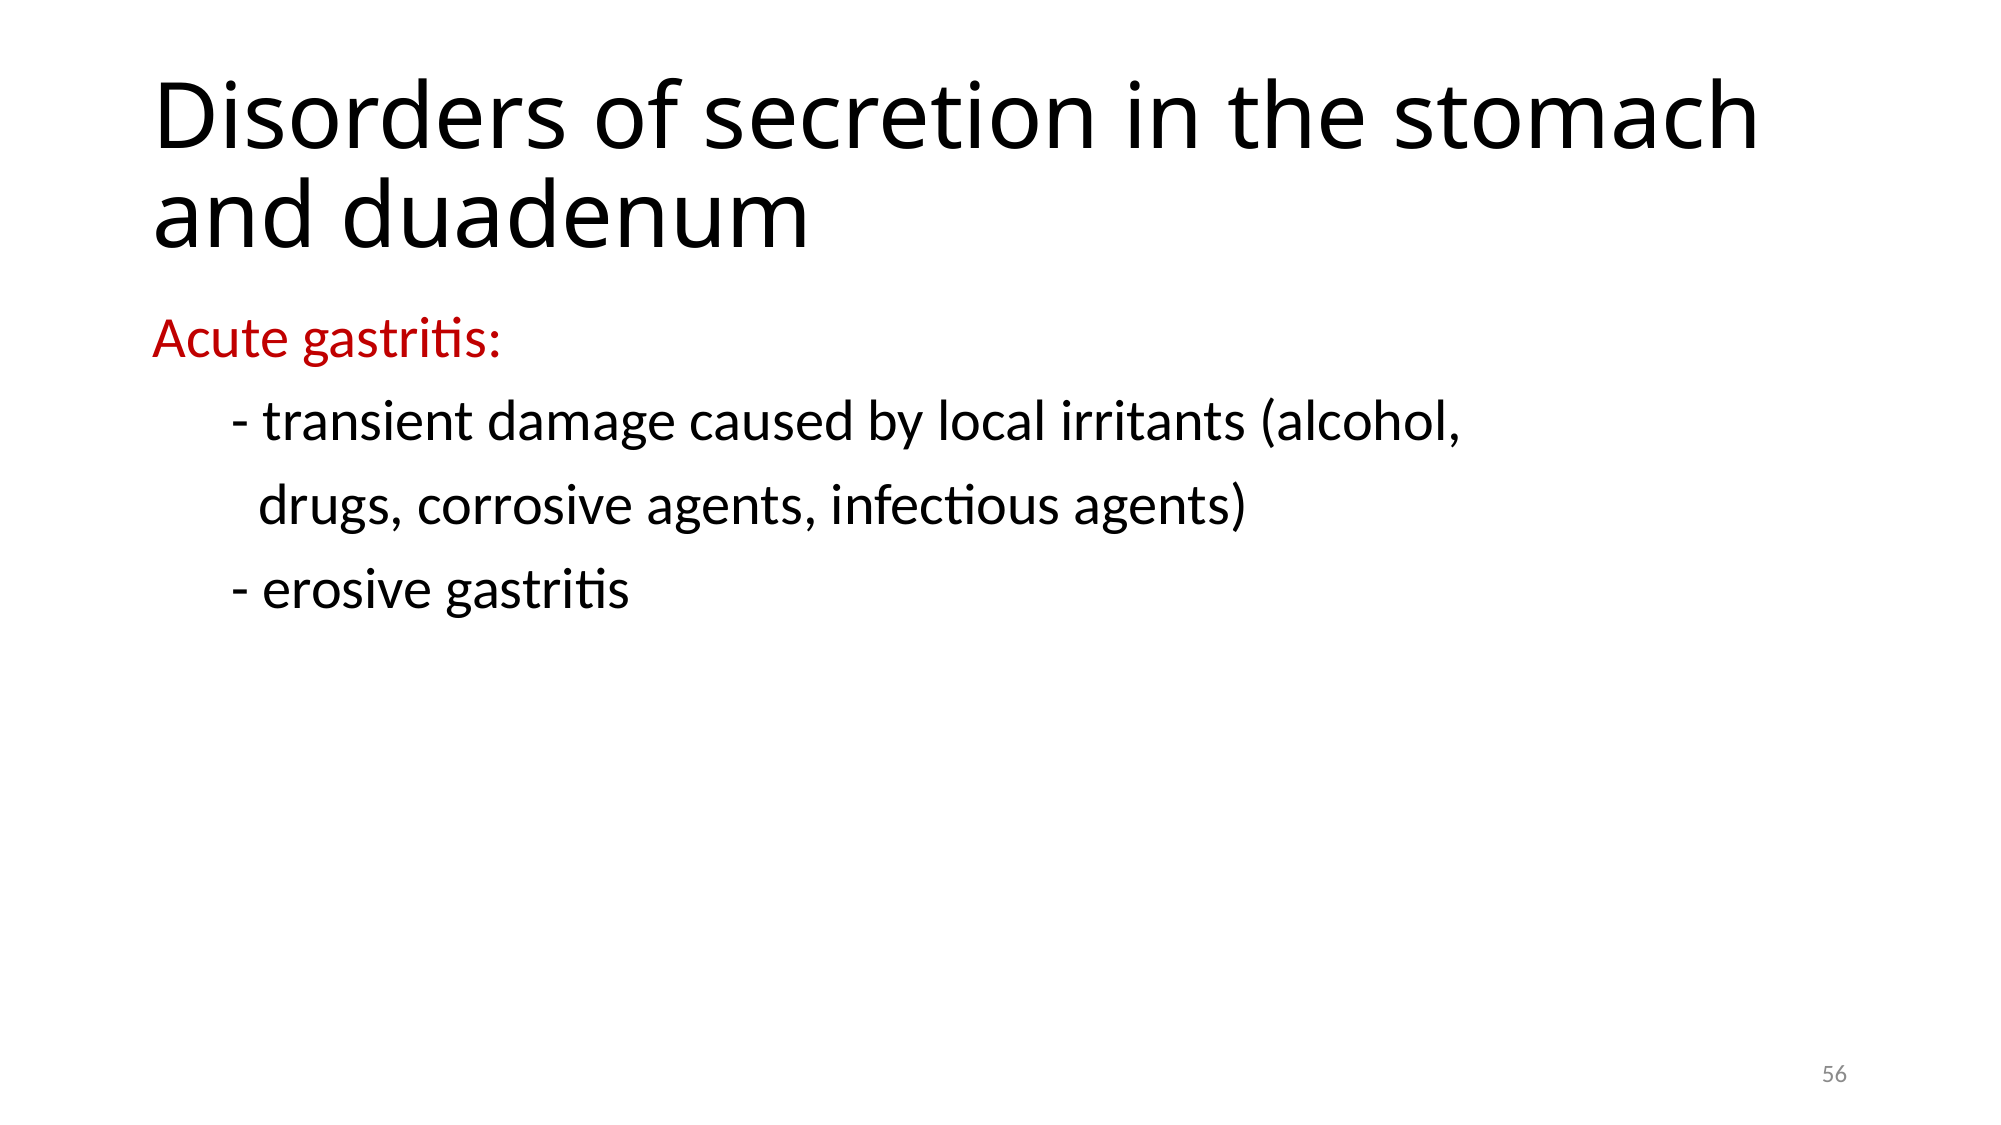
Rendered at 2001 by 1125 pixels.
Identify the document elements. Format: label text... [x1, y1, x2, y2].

title Disorders of secretion in the stomach and duadenum [137, 59, 1863, 278]
slide_number 56 [1412, 1042, 1863, 1103]
list Acute gastritis: - transient damage caused by local irritants (alcohol, drugs, corrosive agents, infectious agents) - erosive gastritis [137, 299, 1863, 1014]
